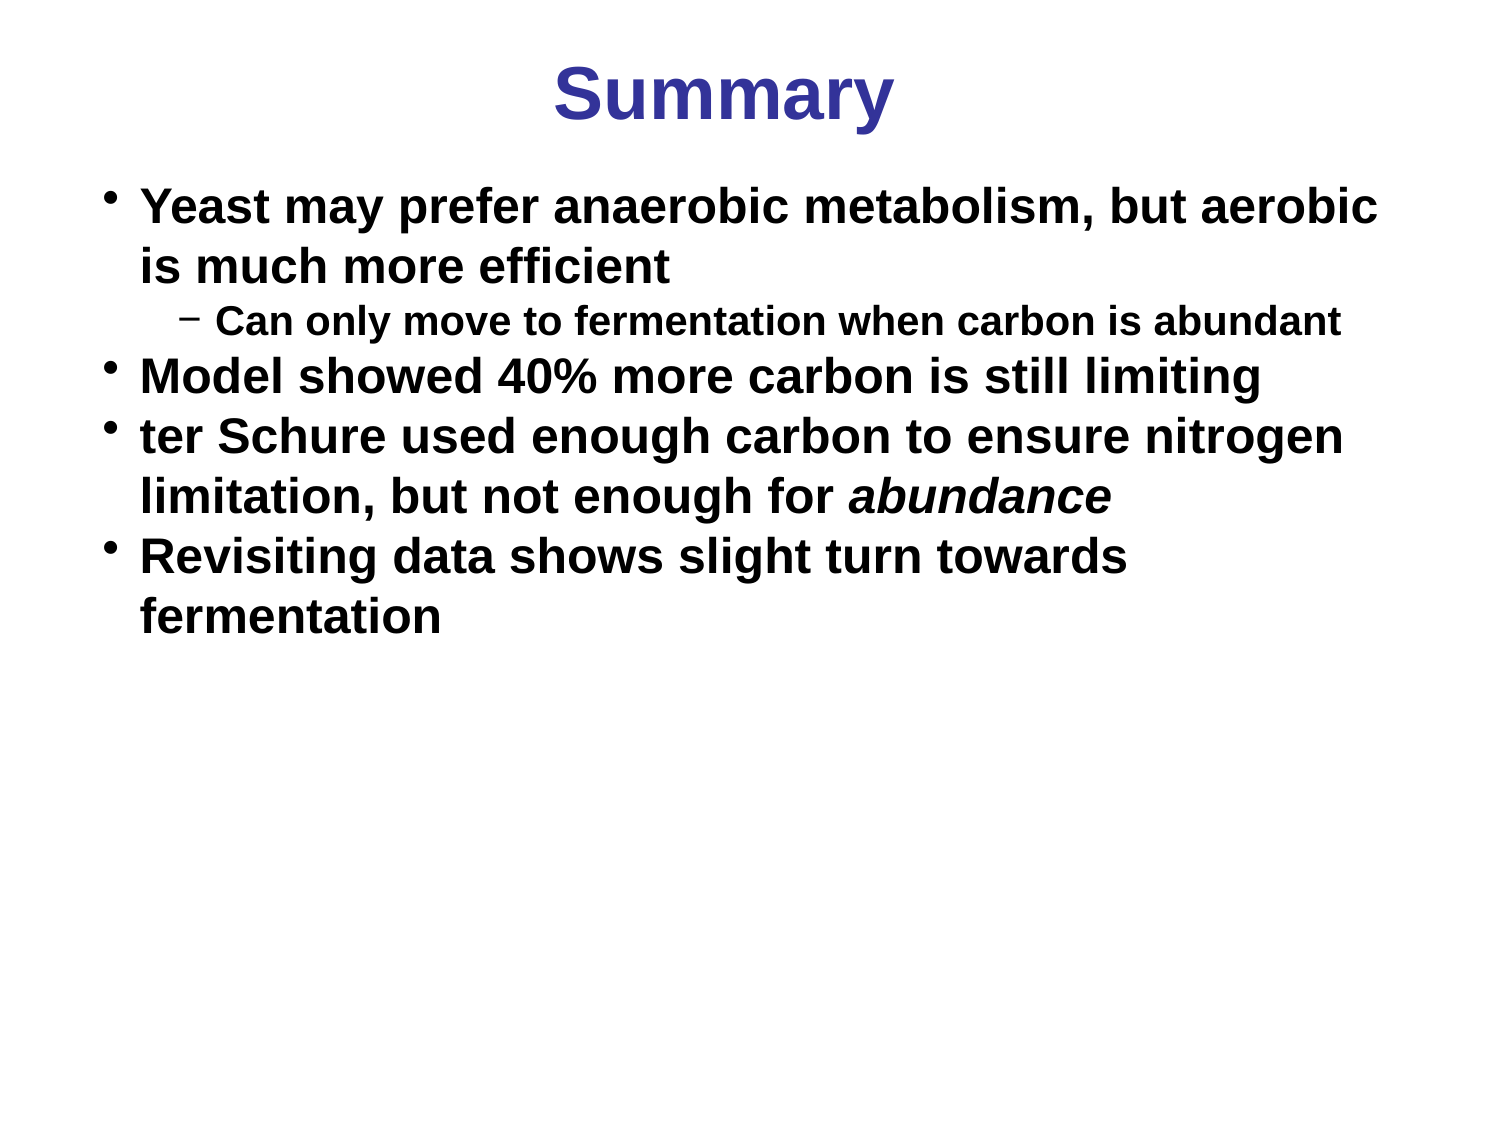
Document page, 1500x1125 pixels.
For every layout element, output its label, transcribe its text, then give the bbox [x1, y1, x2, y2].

text_box Summary [539, 37, 911, 143]
text_box Yeast may prefer anaerobic metabolism, but aerobic is much more efficient Can only move to fermentation when carbon is abundant Model showed 40% more carbon is still limiting ter Schure used enough carbon to ensure nitrogen limitation, but not enough for abundance Revisiting data shows slight turn towards fermentation [87, 166, 1400, 652]
